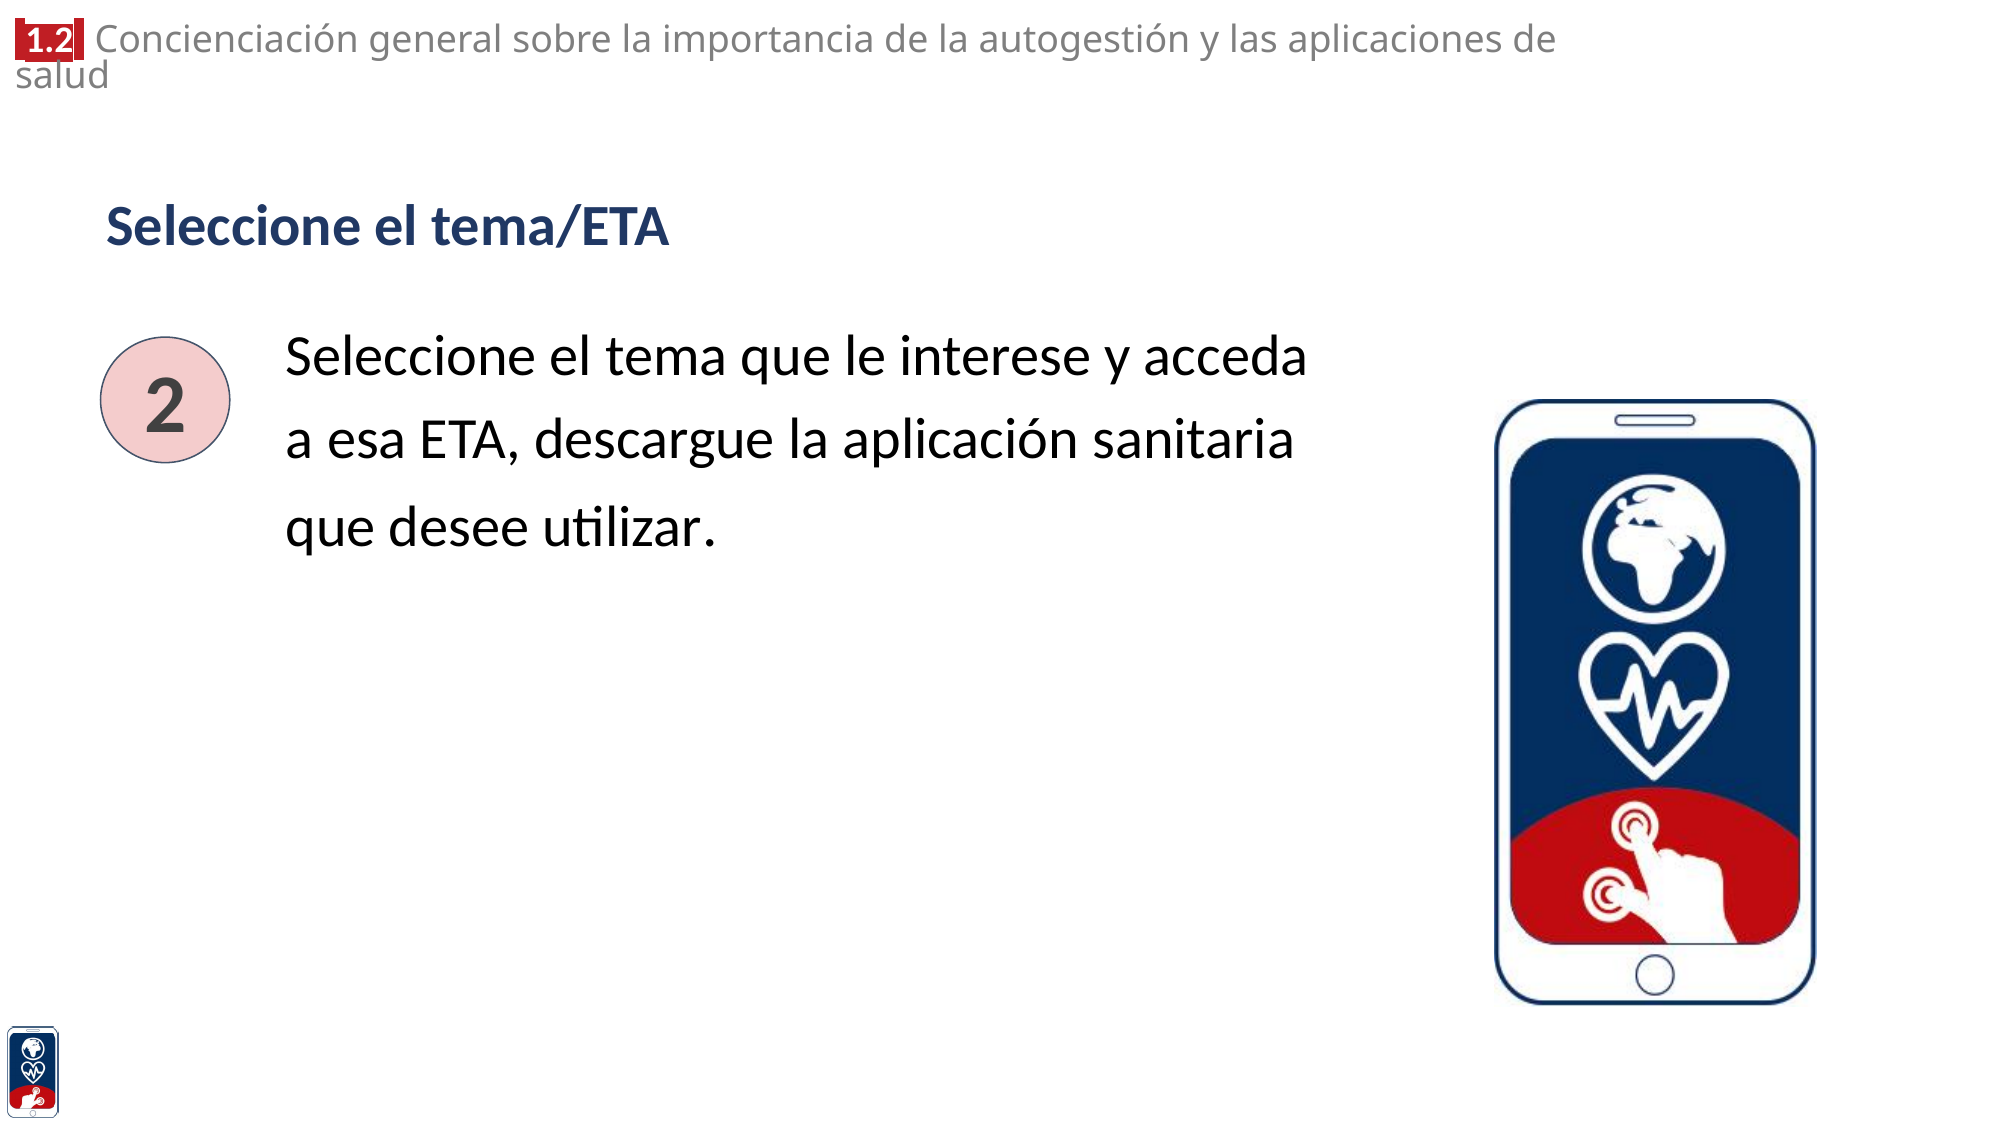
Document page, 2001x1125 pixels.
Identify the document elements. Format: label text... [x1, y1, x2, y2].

picture [7, 1026, 59, 1118]
list Seleccione el tema que le interese y acceda a esa ETA, descargue la aplicación sanitaria que desee utilizar. [270, 295, 1366, 683]
picture [1494, 399, 1817, 1008]
title Seleccione el tema/ETA [91, 177, 1906, 277]
text_box [100, 347, 129, 452]
text_box 2 [129, 334, 238, 465]
